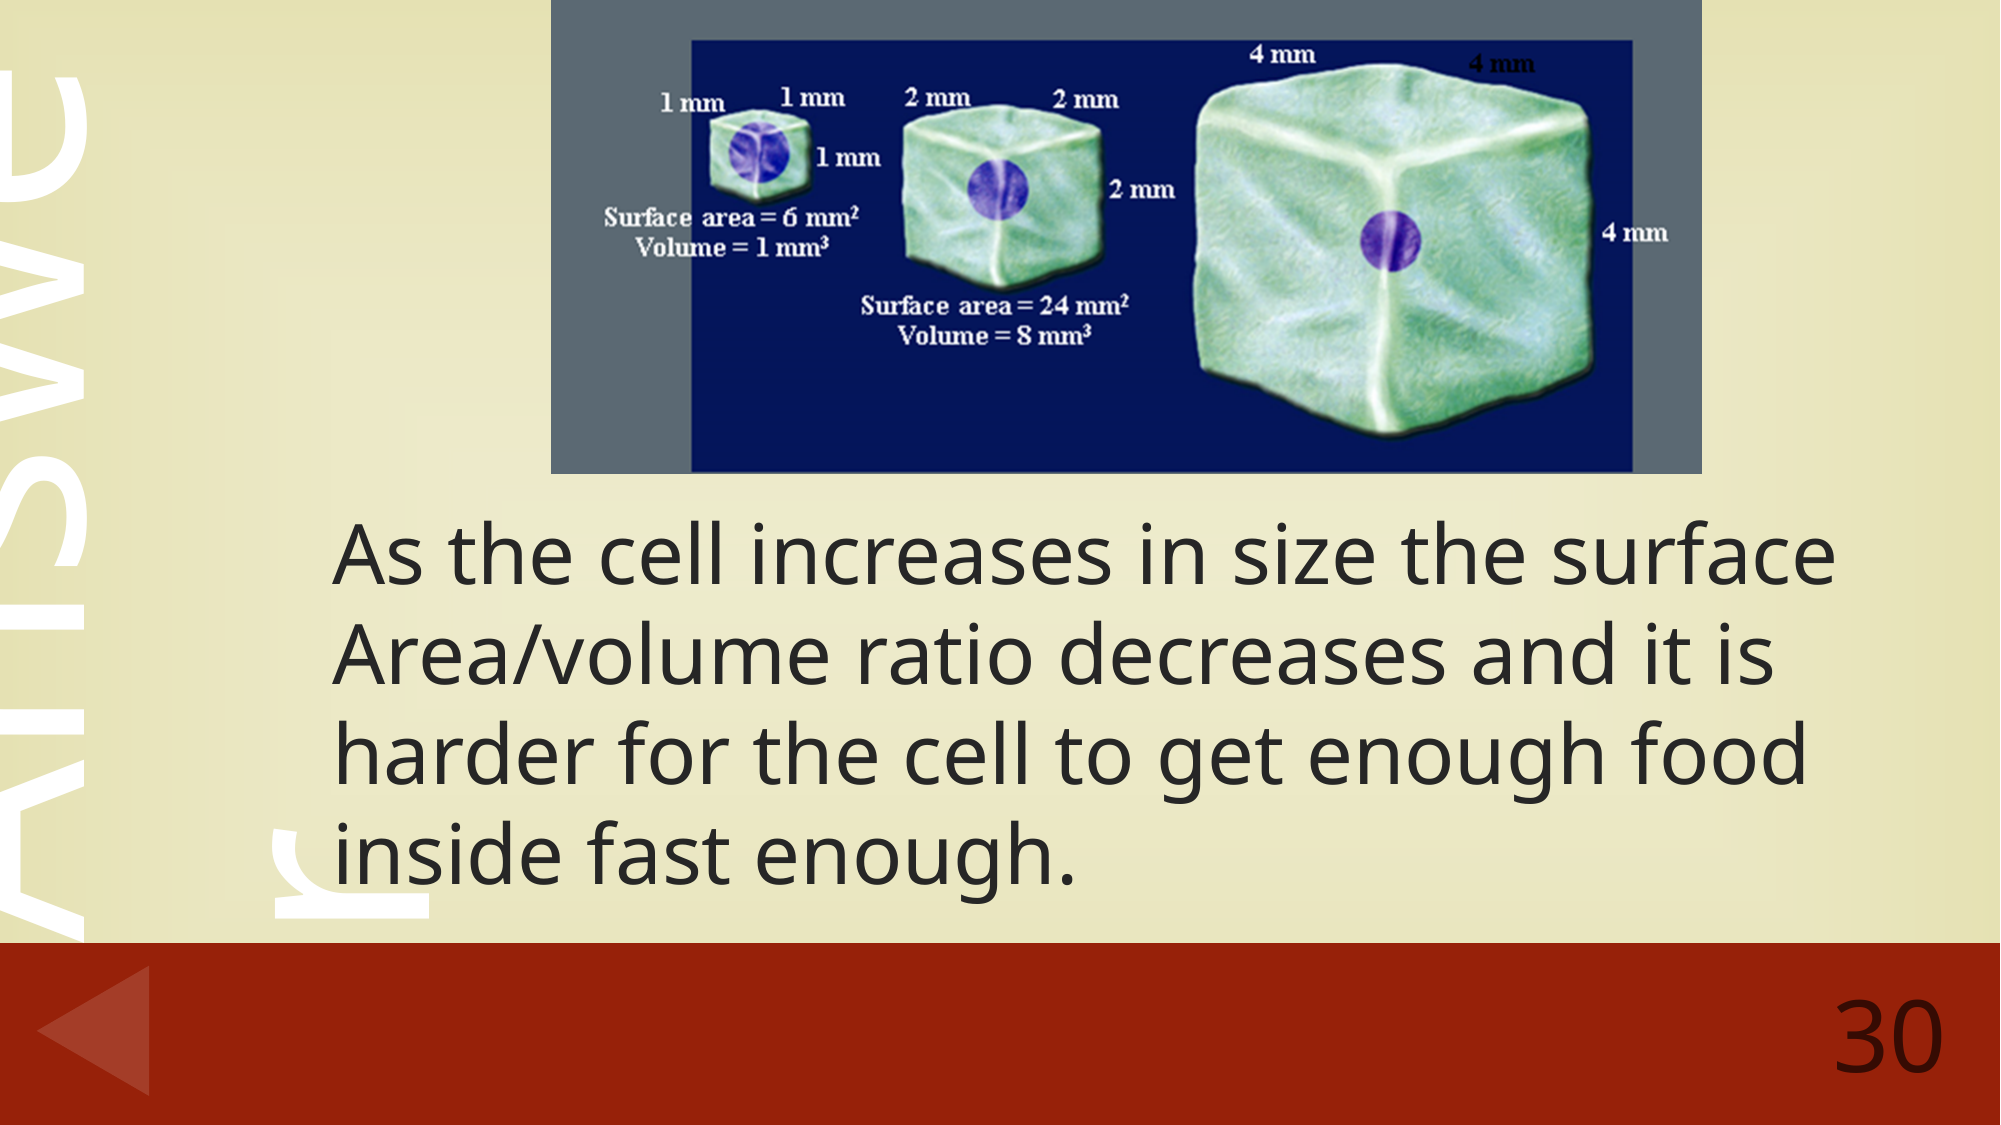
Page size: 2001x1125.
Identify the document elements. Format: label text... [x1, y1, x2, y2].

list 30 [1494, 967, 1963, 1097]
list As the cell increases in size the surface Area/volume ratio decreases and it is harder for the cell to get enough food inside fast enough. [317, 473, 1931, 929]
picture [551, 0, 1703, 475]
